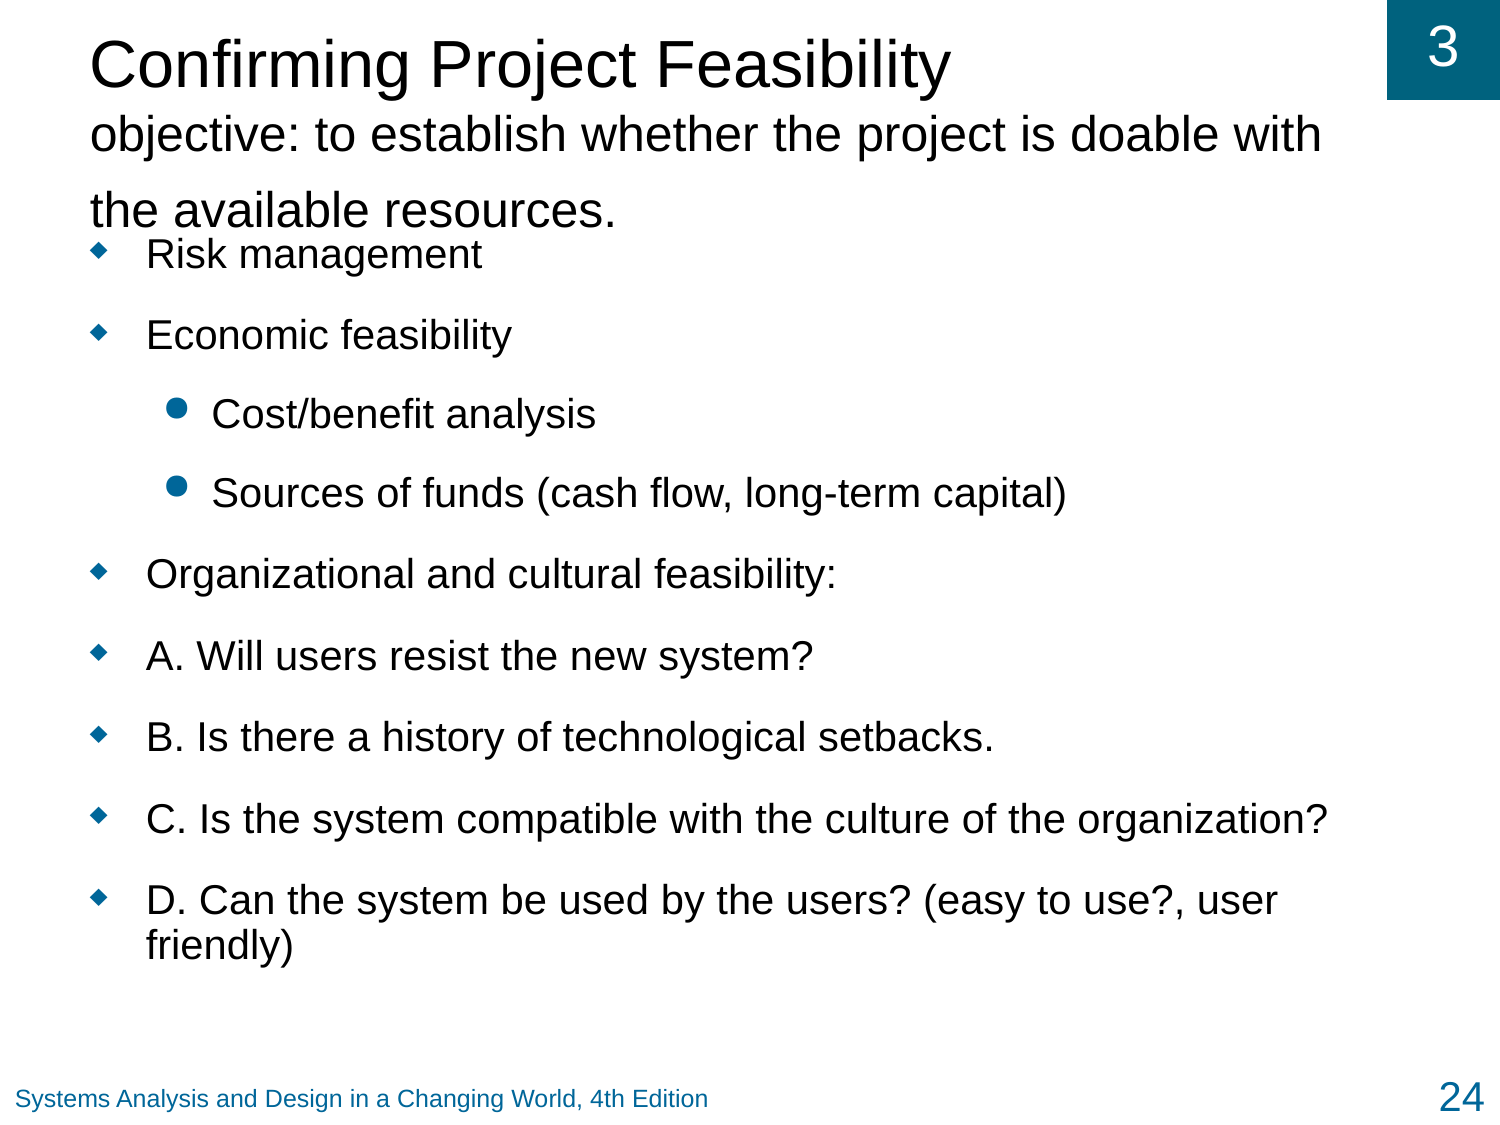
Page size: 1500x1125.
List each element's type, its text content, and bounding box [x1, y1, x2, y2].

list Risk management Economic feasibility Cost/benefit analysis Sources of funds (cash flow, long-term capital)‏ Organizational and cultural feasibility: A. Will users resist the new system? B. Is there a history of technological setbacks. C. Is the system compatible with the culture of the organization? D. Can the system be used by the users? (easy to use?, user friendly) [74, 224, 1451, 1038]
slide_number 24 [1149, 1062, 1500, 1125]
footer Systems Analysis and Design in a Changing World, 4th Edition [0, 1074, 1138, 1125]
title Confirming Project Feasibility objective: to establish whether the project is doable with the available resources. [74, 37, 1376, 224]
